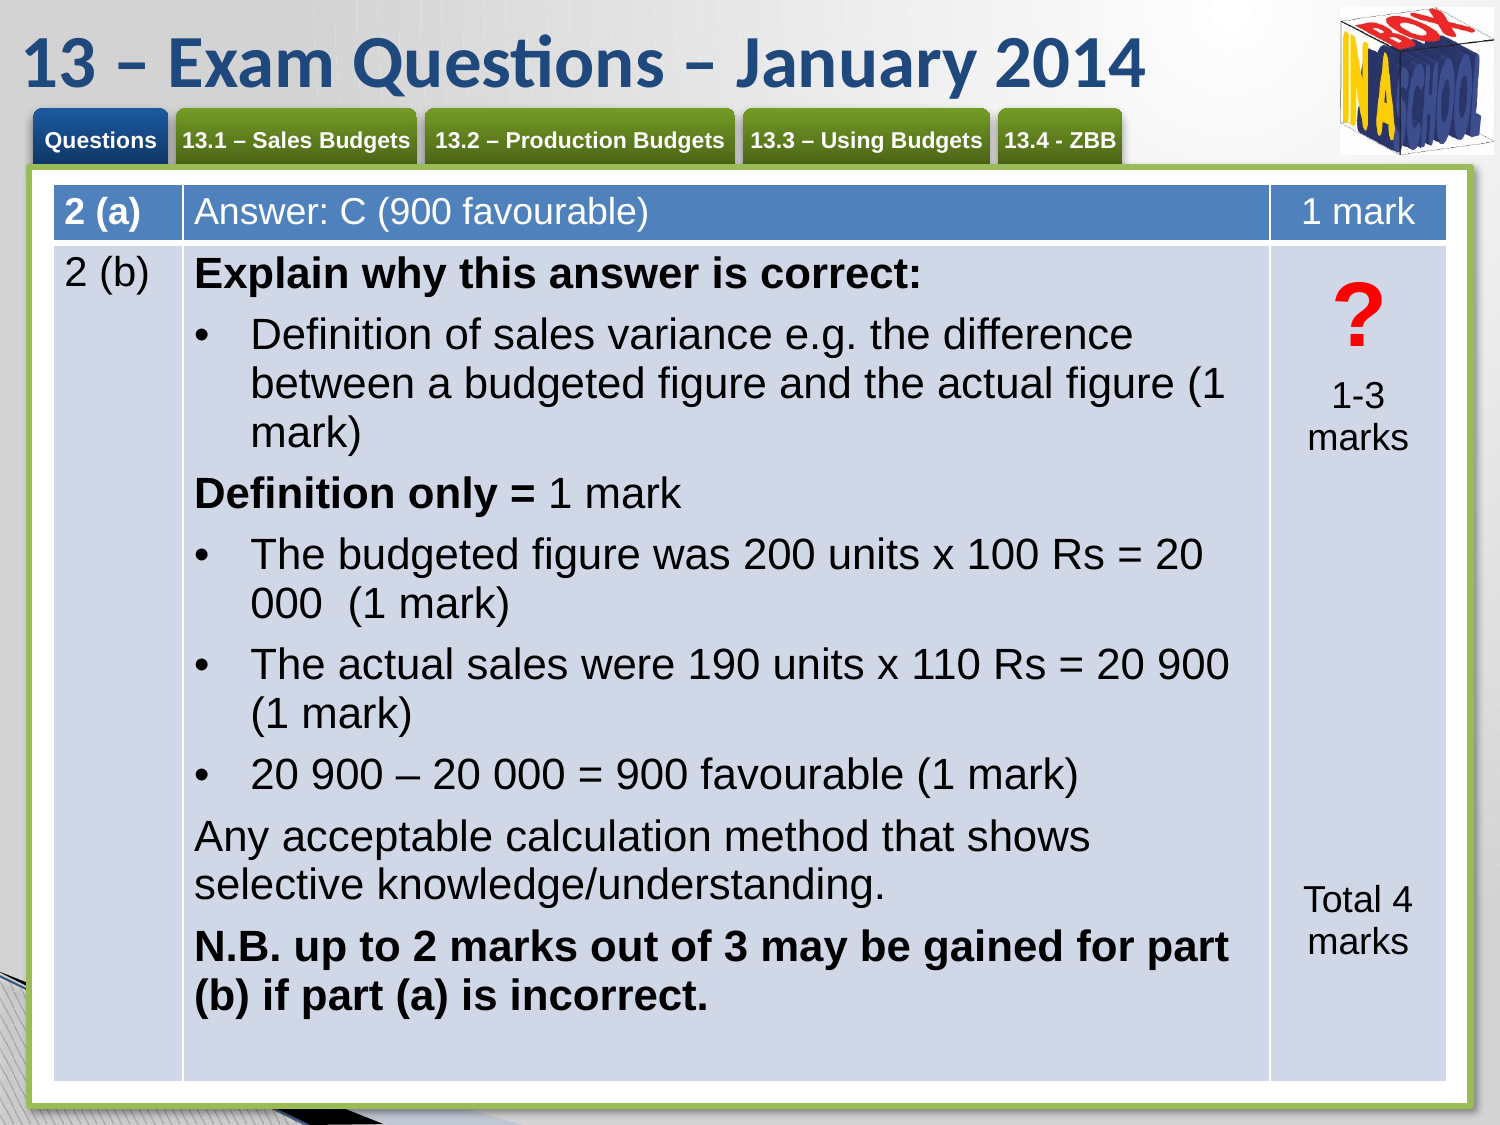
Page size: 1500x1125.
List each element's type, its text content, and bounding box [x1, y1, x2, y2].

table_cell 2 (b) [54, 246, 182, 1081]
table_cell 1-3 marks Total 4 marks [1271, 246, 1446, 1081]
picture [281, 1114, 303, 1125]
text_box ? [1316, 247, 1376, 372]
table_header 1 mark [1271, 185, 1446, 240]
title 13 – Exam Questions – January 2014 [5, 7, 1276, 109]
table_cell Explain why this answer is correct: Definition of sales variance e.g. the difference between a budgeted figure and the actual figure (1 mark) Definition only = 1 mark The budgeted figure was 200 units x 100 Rs = 20 000 (1 mark) The actual sales were 190 units x 110 Rs = 20 900 (1 mark) 20 900 – 20 000 = 900 favourable (1 mark) Any acceptable calculation method that shows selective knowledge/understanding. N.B. up to 2 marks out of 3 may be gained for part (b) if part (a) is incorrect. [184, 246, 1269, 1081]
table_header 2 (a) [54, 185, 182, 240]
table_header Answer: C (900 favourable) [184, 185, 1269, 240]
picture [1340, 7, 1495, 155]
